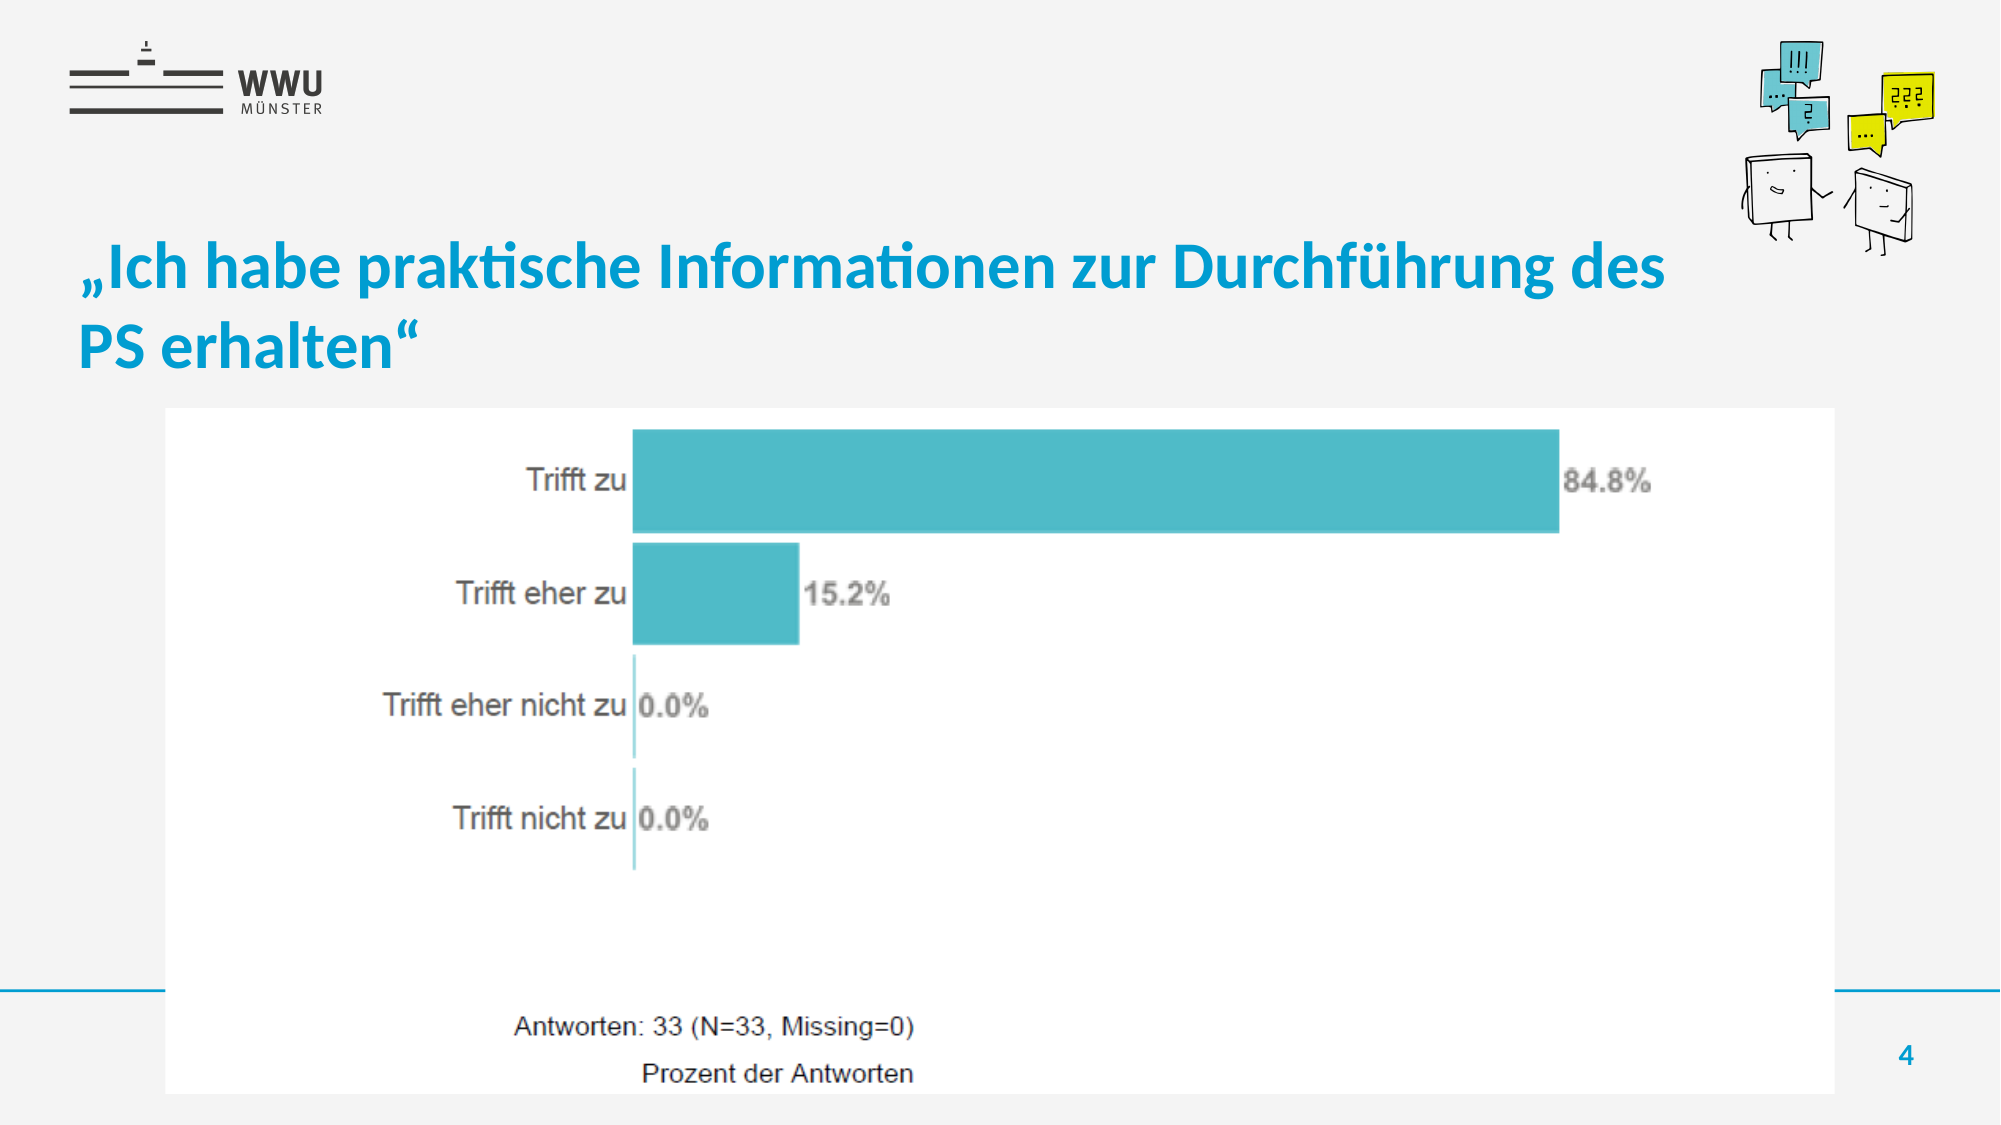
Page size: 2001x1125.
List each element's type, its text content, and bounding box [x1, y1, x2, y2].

picture [1734, 41, 1935, 256]
slide_number 4 [1835, 1012, 1922, 1072]
title „Ich habe praktische Informationen zur Durchführung des PS erhalten“ [78, 221, 1922, 316]
picture [165, 408, 1835, 1095]
picture [61, 32, 330, 123]
